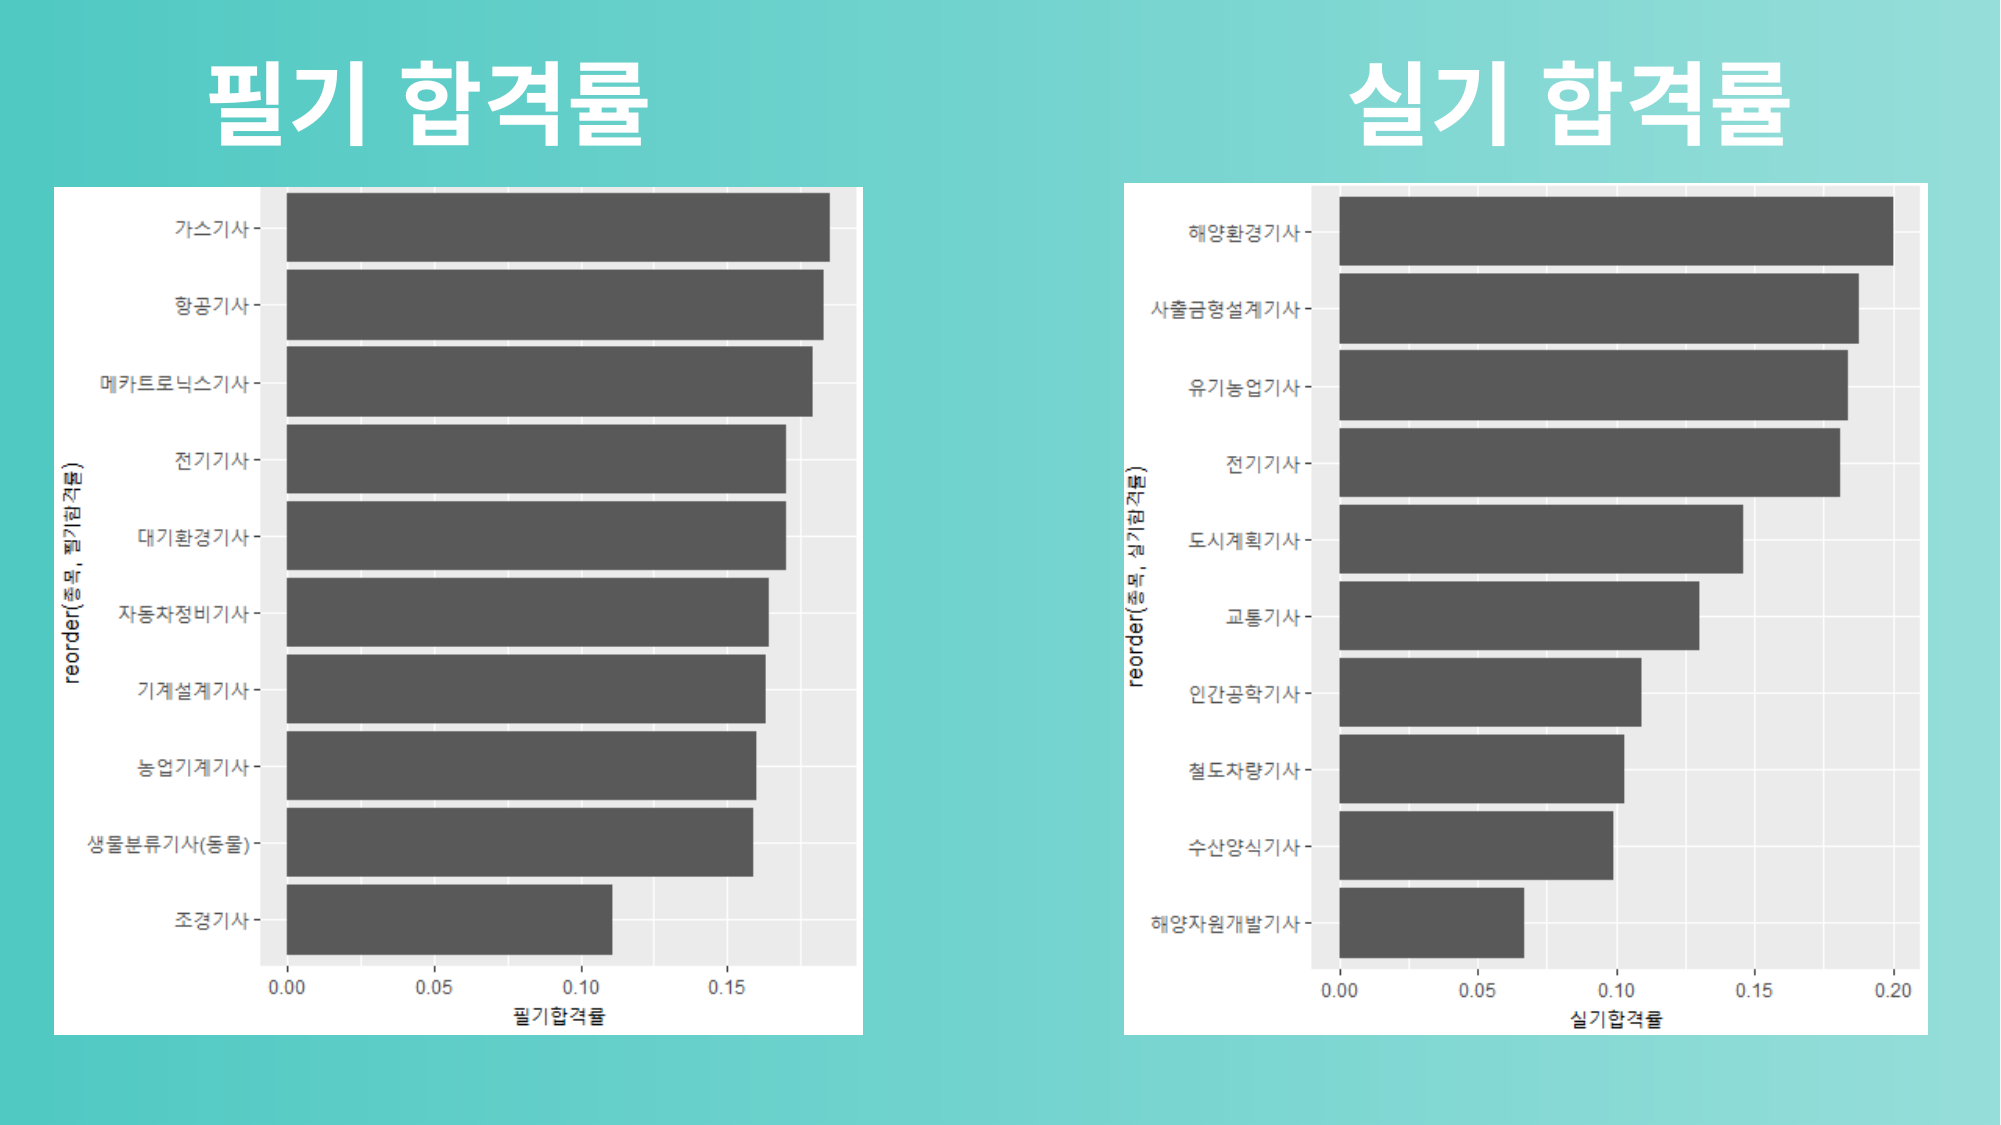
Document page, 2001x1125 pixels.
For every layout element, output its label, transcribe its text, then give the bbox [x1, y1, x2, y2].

picture [0, 0, 2001, 1125]
text_box 필기 합격률 실기 합격률 [0, 0, 2000, 218]
